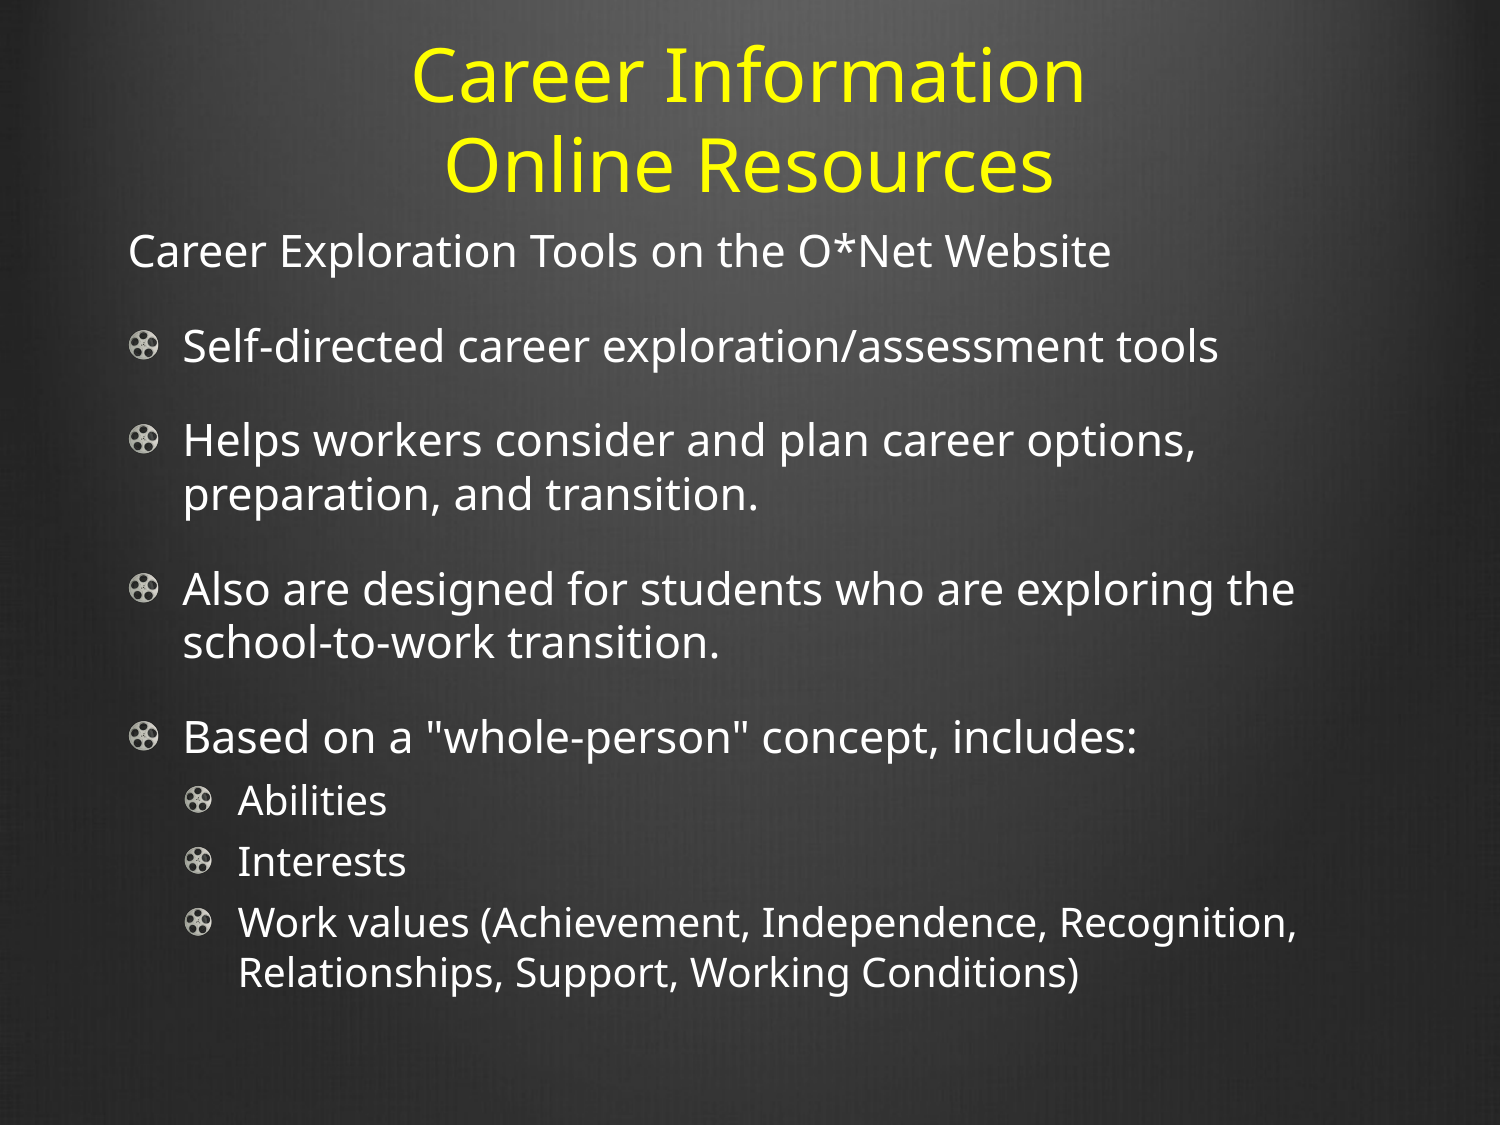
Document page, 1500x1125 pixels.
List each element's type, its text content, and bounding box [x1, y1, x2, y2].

list Career Exploration Tools on the O*Net Website Self-directed career exploration/assessment tools Helps workers consider and plan career options, preparation, and transition. Also are designed for students who are exploring the school-to-work transition. Based on a "whole-person" concept, includes: Abilities Interests Work values (Achievement, Independence, Recognition, Relationships, Support, Working Conditions) [112, 215, 1388, 1005]
title Career Information Online Resources [112, 19, 1388, 215]
picture [183, 845, 213, 875]
picture [183, 906, 213, 937]
picture [127, 422, 160, 455]
picture [127, 571, 160, 604]
picture [127, 328, 160, 361]
picture [127, 719, 160, 752]
picture [183, 784, 213, 814]
